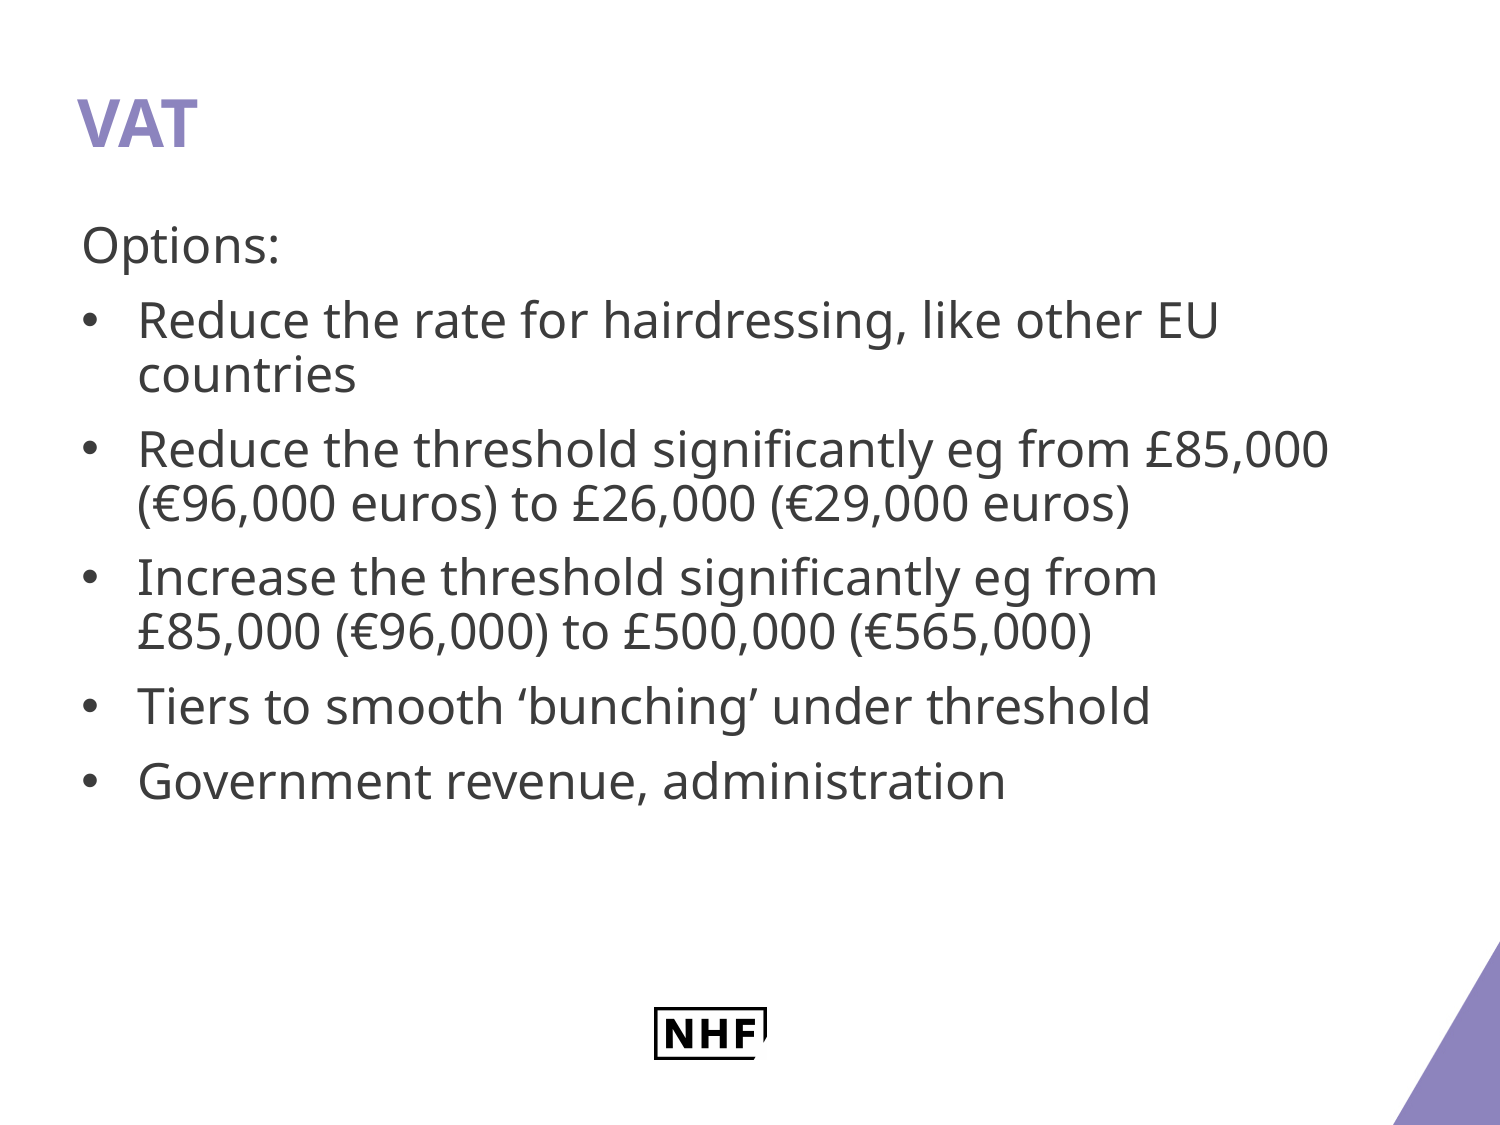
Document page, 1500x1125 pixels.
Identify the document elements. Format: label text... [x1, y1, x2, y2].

subtitle Options: Reduce the rate for hairdressing, like other EU countries Reduce the threshold significantly eg from £85,000 (€96,000 euros) to £26,000 (€29,000 euros) Increase the threshold significantly eg from £85,000 (€96,000) to £500,000 (€565,000) Tiers to smooth ‘bunching’ under threshold Government revenue, administration [66, 212, 1355, 1000]
picture [654, 1007, 767, 1060]
picture [1381, 941, 1500, 1125]
text_box VAT [63, 73, 214, 169]
